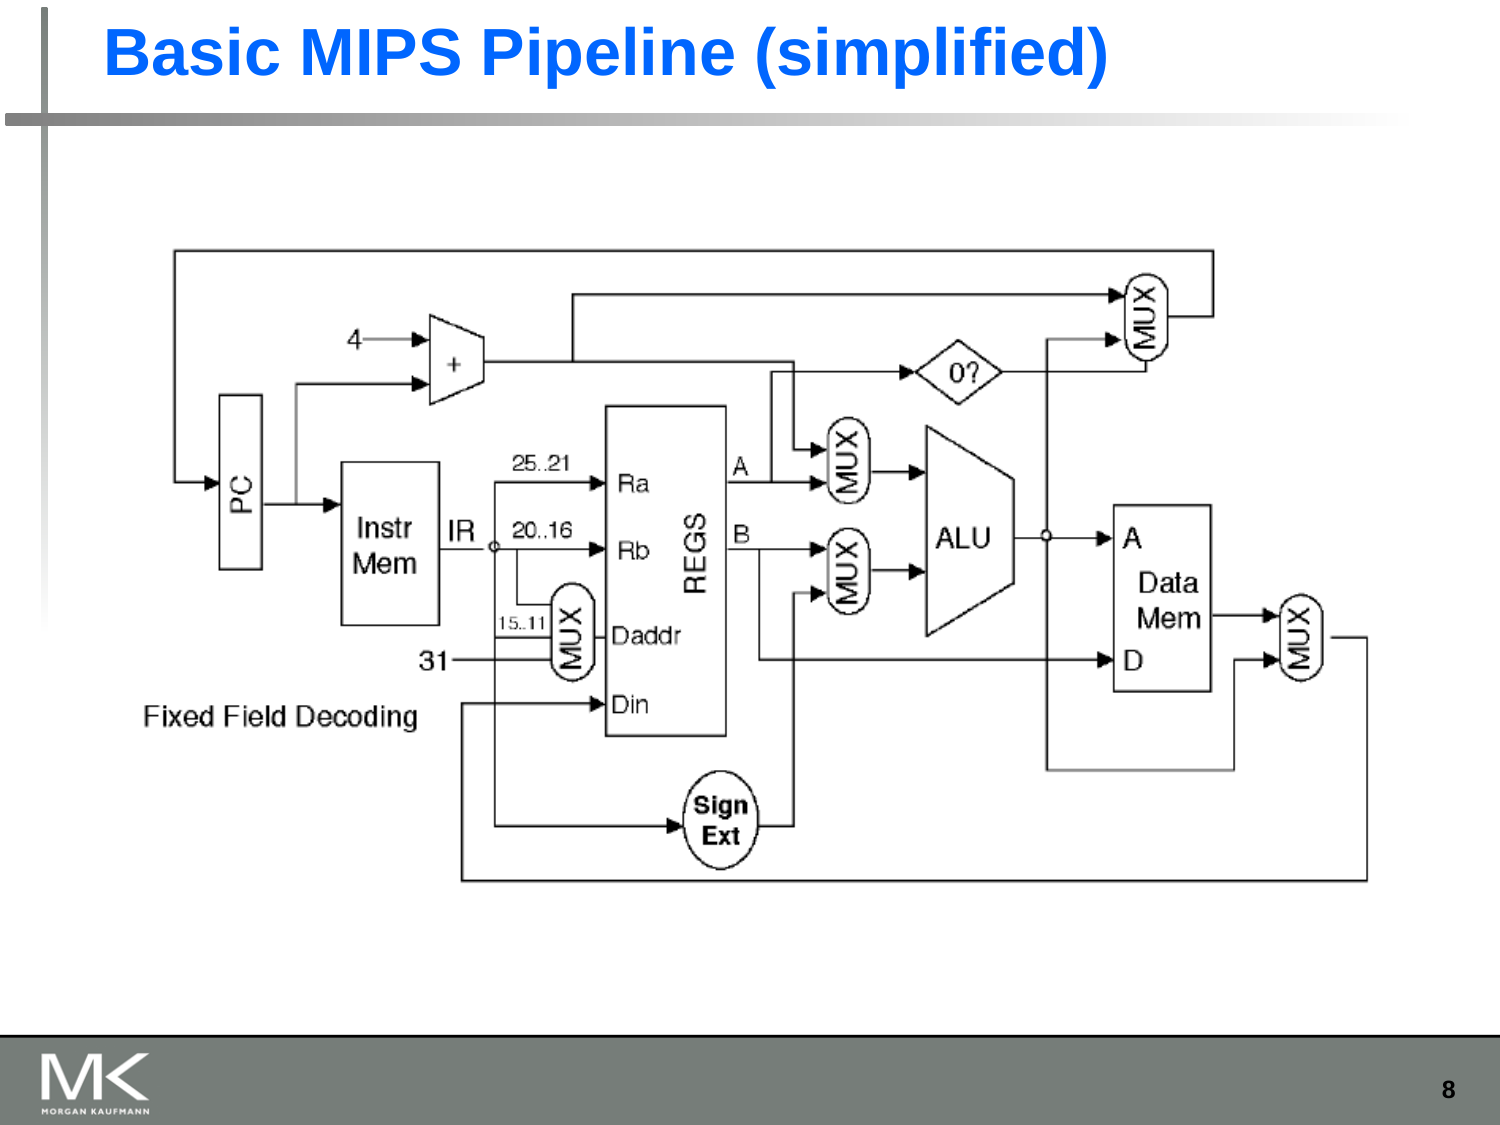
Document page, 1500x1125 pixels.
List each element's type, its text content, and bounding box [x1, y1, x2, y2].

title Basic MIPS Pipeline (simplified) [88, 0, 1448, 97]
picture [29, 1046, 160, 1123]
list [135, 219, 1384, 899]
